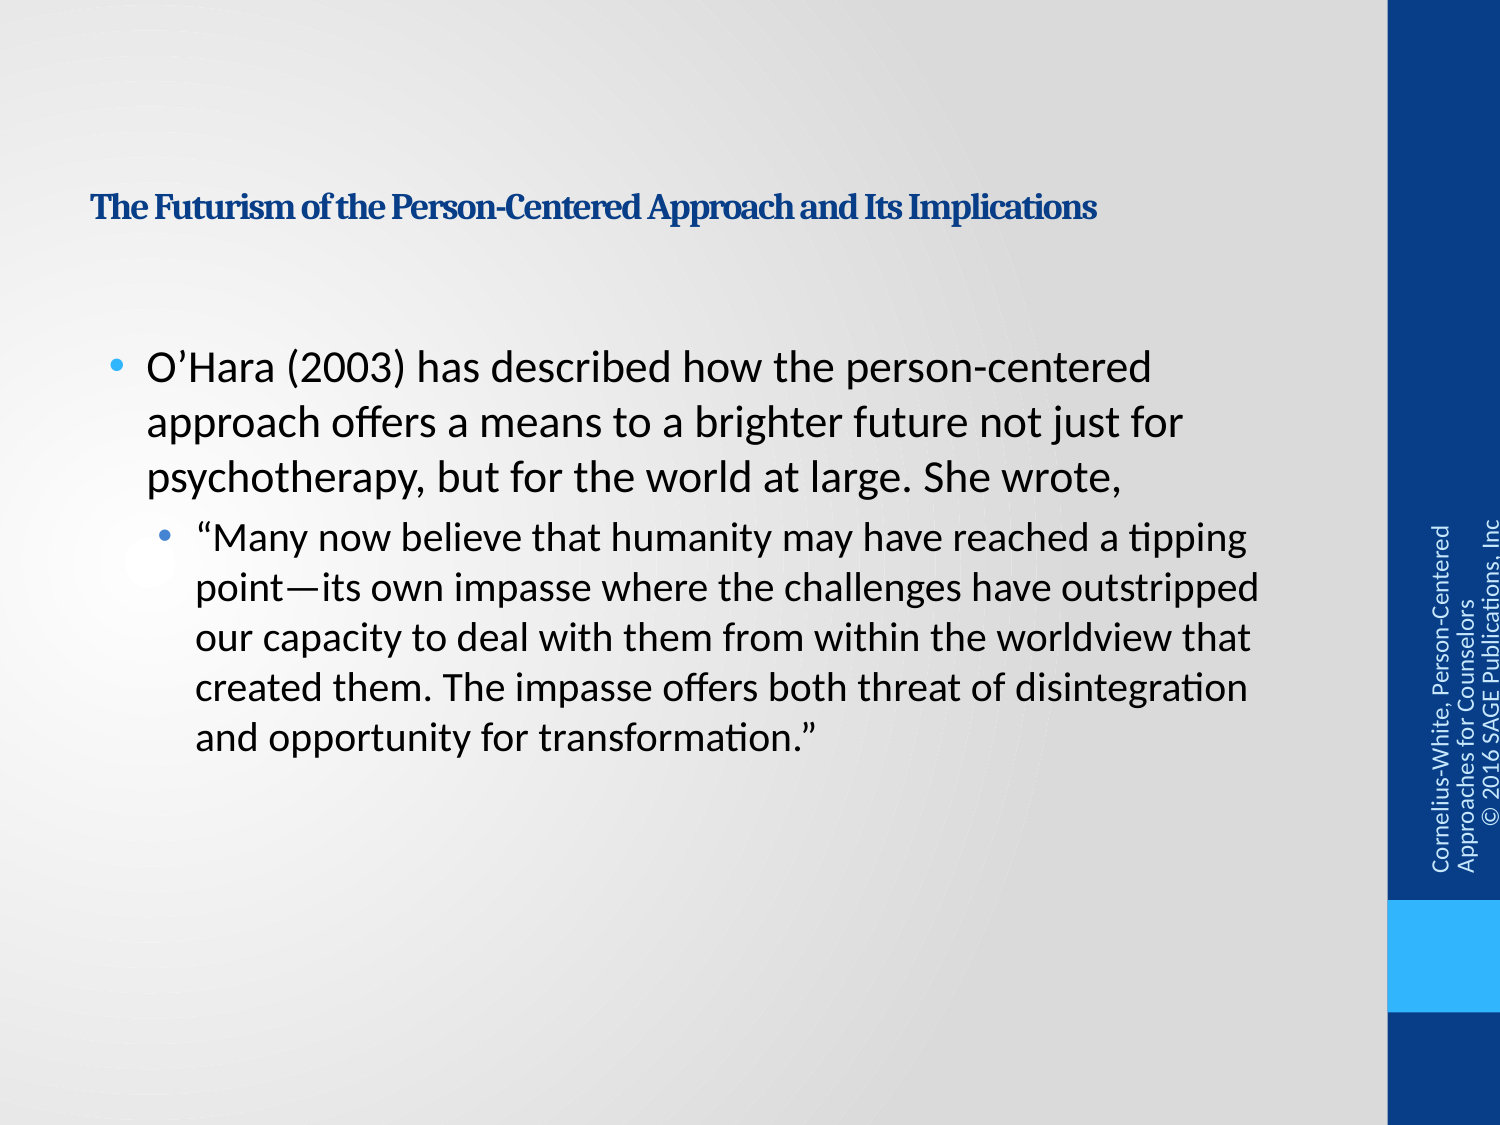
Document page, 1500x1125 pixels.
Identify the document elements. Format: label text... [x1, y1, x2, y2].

title The Futurism of the Person-Centered Approach and Its Implications [75, 174, 1325, 287]
footer Cornelius-White, Person-Centered Approaches for Counselors © 2016 SAGE Publications, Inc. [1408, 500, 1469, 889]
list O’Hara (2003) has described how the person-centered approach offers a means to a brighter future not just for psychotherapy, but for the world at large. She wrote, “Many now believe that humanity may have reached a tipping point—its own impasse where the challenges have outstripped our capacity to deal with them from within the worldview that created them. The impasse offers both threat of disintegration and opportunity for transformation.” [75, 329, 1325, 1050]
